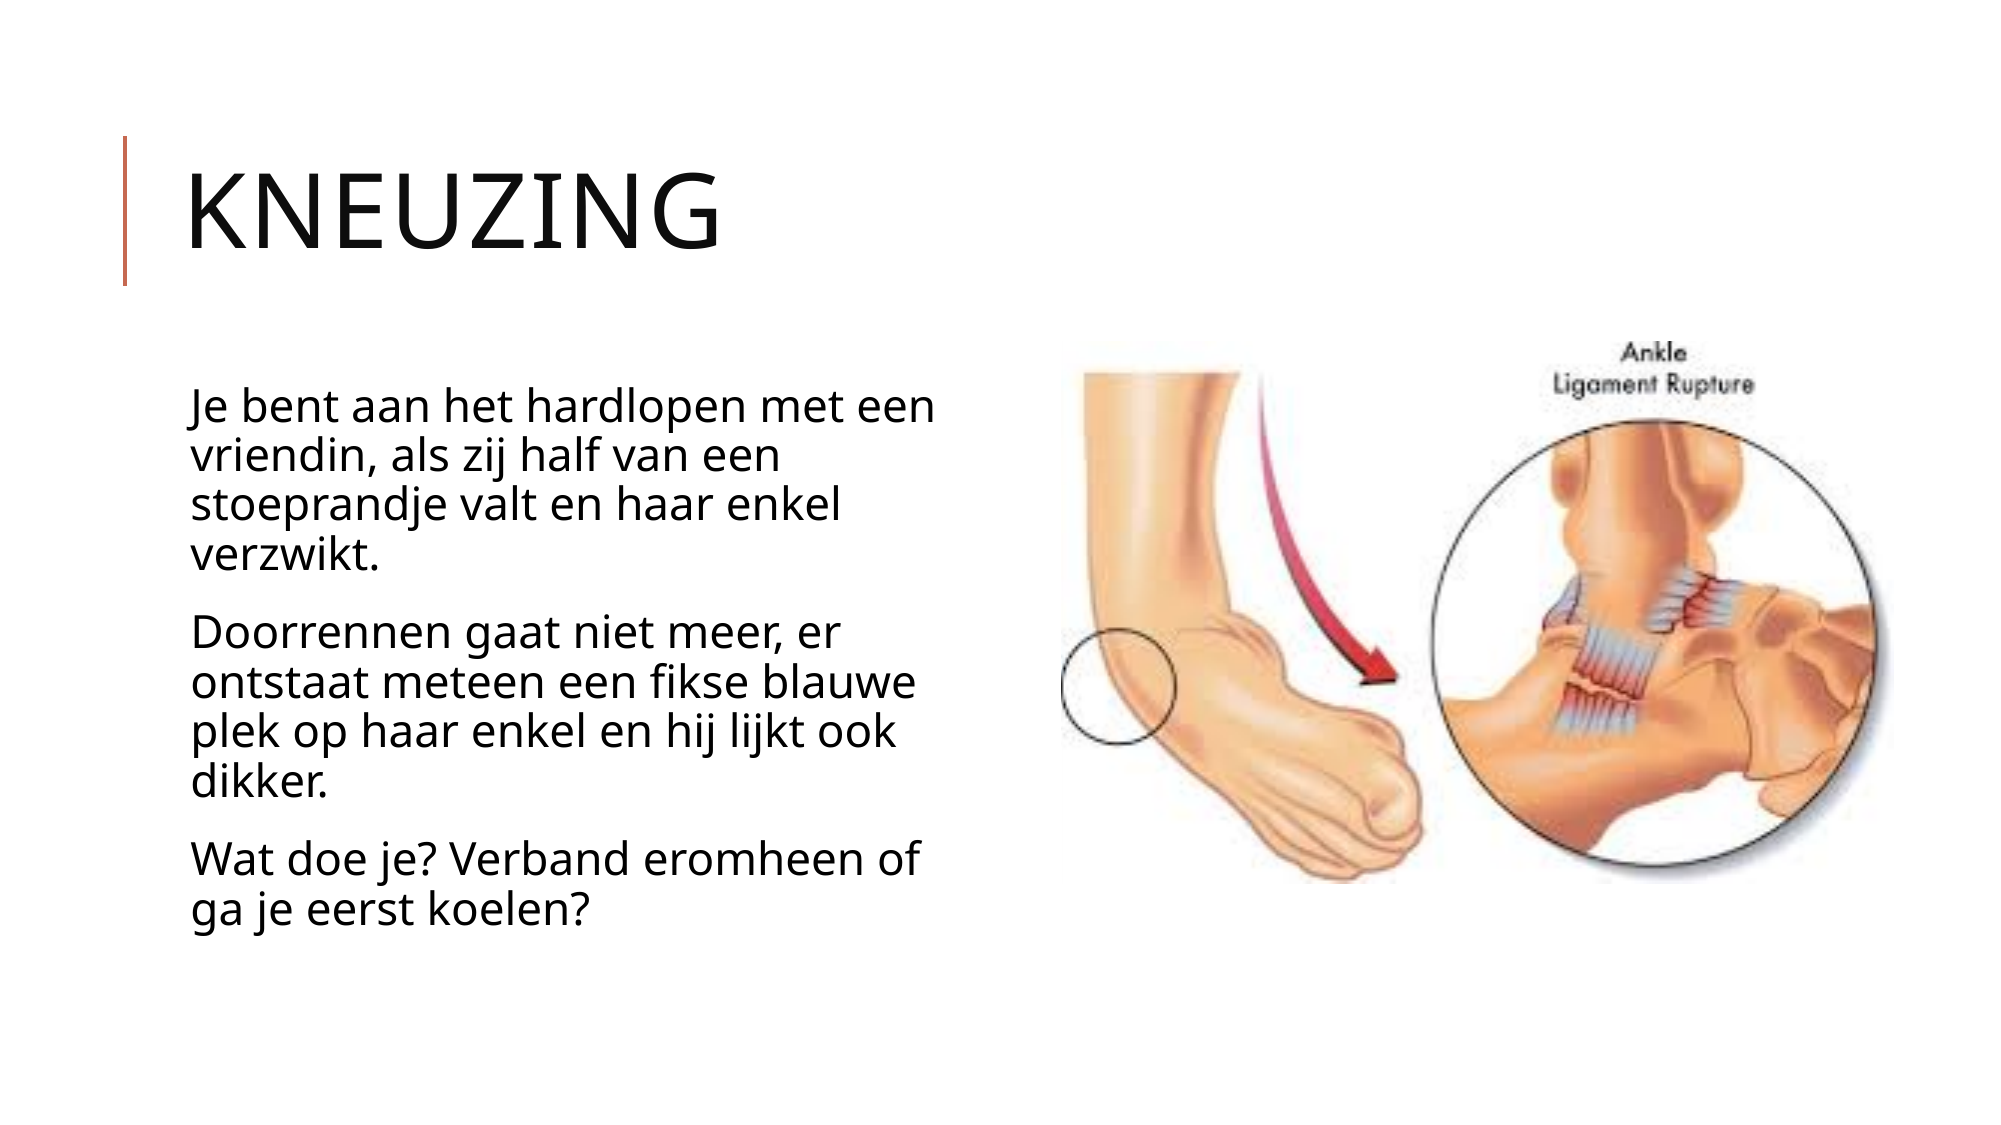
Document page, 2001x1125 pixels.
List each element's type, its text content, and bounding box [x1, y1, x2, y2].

list Je bent aan het hardlopen met een vriendin, als zij half van een stoeprandje valt en haar enkel verzwikt. Doorrennen gaat niet meer, er ontstaat meteen een fikse blauwe plek op haar enkel en hij lijkt ook dikker. Wat doe je? Verband eromheen of ga je eerst koelen? [168, 375, 948, 1035]
title Kneuzing [168, 96, 1763, 342]
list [1061, 341, 1894, 884]
